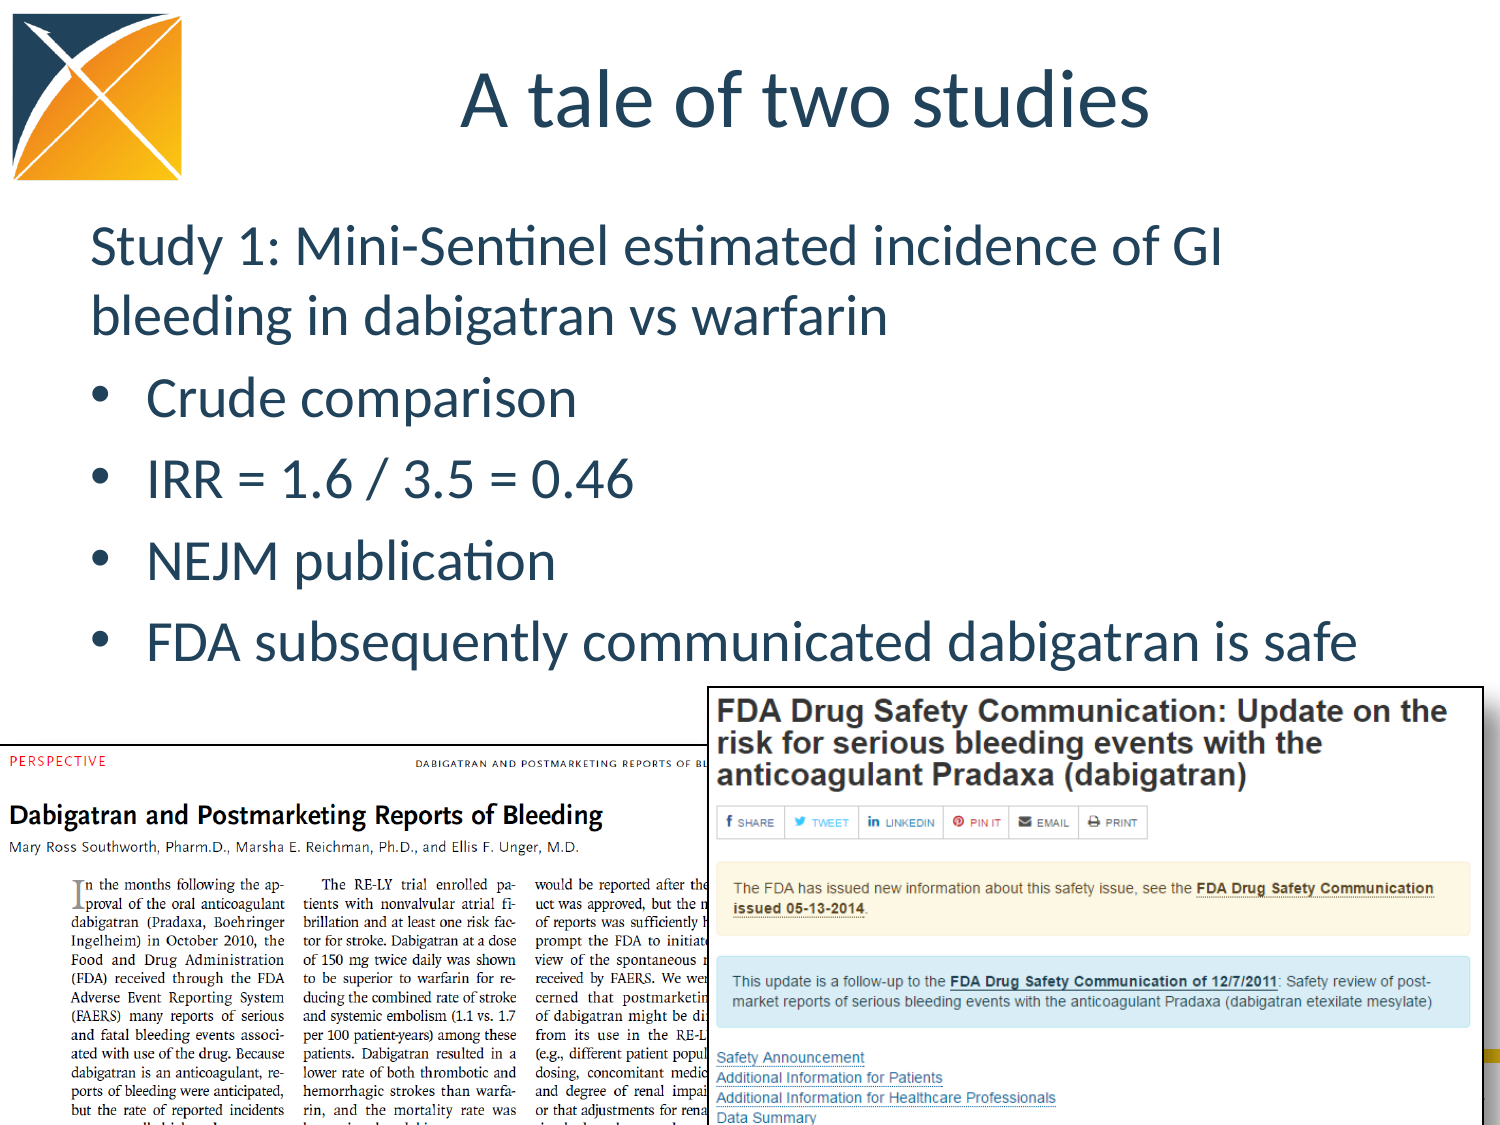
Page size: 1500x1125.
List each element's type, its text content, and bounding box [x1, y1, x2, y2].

list Study 1: Mini-Sentinel estimated incidence of GI bleeding in dabigatran vs warfarin Crude comparison IRR = 1.6 / 3.5 = 0.46 NEJM publication FDA subsequently communicated dabigatran is safe [75, 200, 1425, 742]
picture [0, 687, 1483, 1125]
picture [0, 0, 206, 200]
title A tale of two studies [187, 24, 1425, 163]
